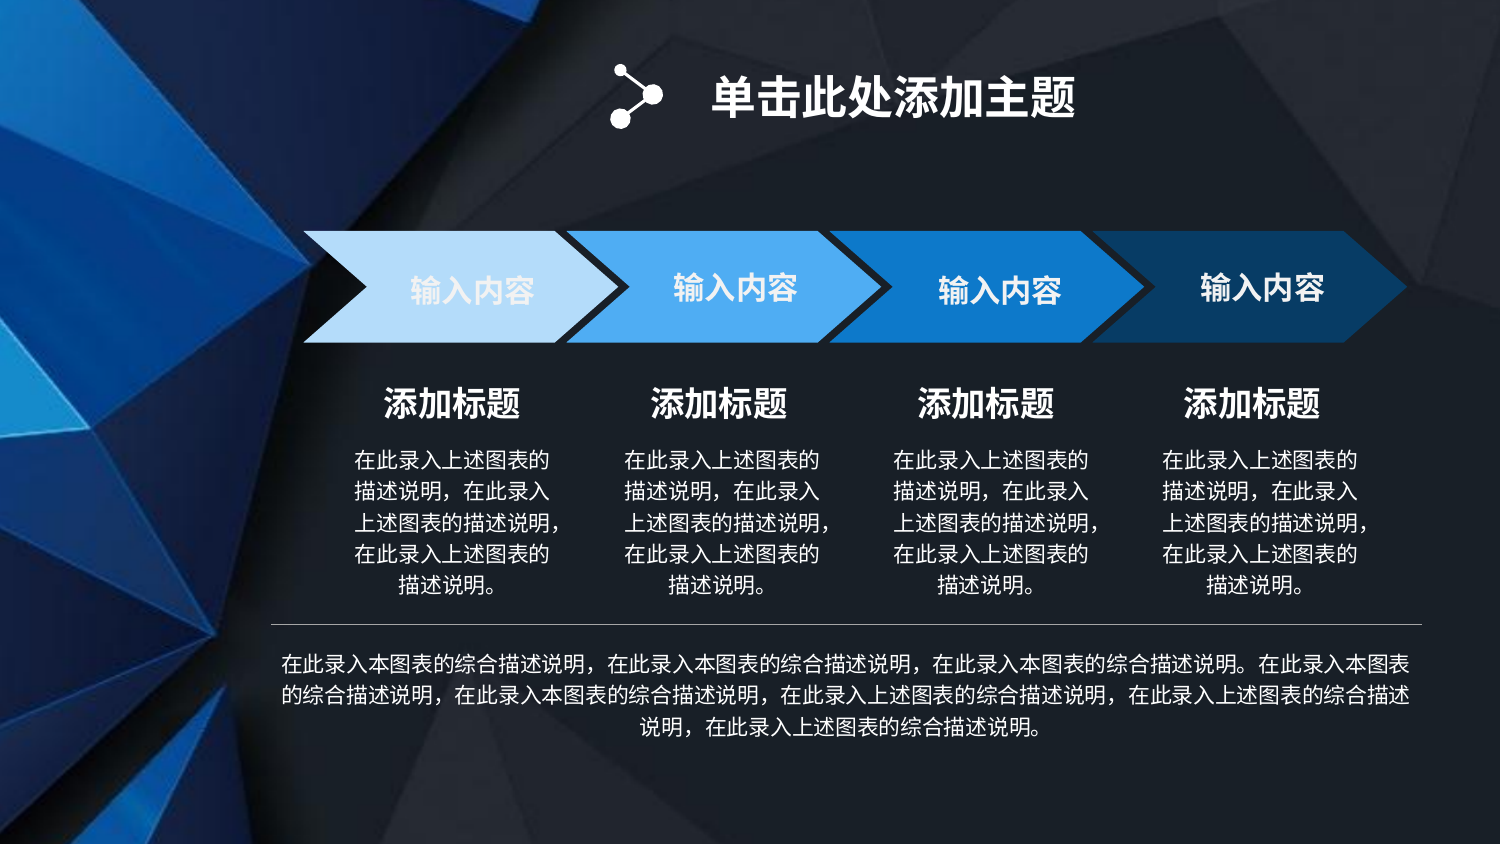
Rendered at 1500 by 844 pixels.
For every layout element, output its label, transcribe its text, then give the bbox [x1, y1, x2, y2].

text_box 添加标题 [1172, 376, 1333, 430]
text_box 添加标题 [372, 376, 533, 430]
text_box 在此录入本图表的综合描述说明，在此录入本图表的综合描述说明，在此录入本图表的综合描述说明。在此录入本图表的综合描述说明，在此录入本图表的综合描述说明，在此录入上述图表的综合描述说明，在此录入上述图表的综合描述说明，在此录入上述图表的综合描述说明。 [269, 639, 1424, 746]
text_box 单击此处添加主题 [699, 63, 1088, 130]
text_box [1145, 230, 1408, 343]
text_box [619, 230, 829, 343]
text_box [829, 230, 1145, 343]
text_box 在此录入上述图表的描述说明，在此录入上述图表的描述说明，在此录入上述图表的描述说明。 [875, 435, 1109, 604]
text_box 在此录入上述图表的描述说明，在此录入上述图表的描述说明，在此录入上述图表的描述说明。 [607, 435, 839, 604]
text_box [620, 70, 653, 119]
text_box 添加标题 [905, 376, 1066, 430]
picture [0, 0, 1500, 844]
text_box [303, 230, 619, 343]
text_box 添加标题 [639, 376, 799, 430]
text_box 在此录入上述图表的描述说明，在此录入上述图表的描述说明，在此录入上述图表的描述说明。 [335, 435, 571, 604]
text_box 在此录入上述图表的描述说明，在此录入上述图表的描述说明，在此录入上述图表的描述说明。 [1145, 435, 1376, 604]
